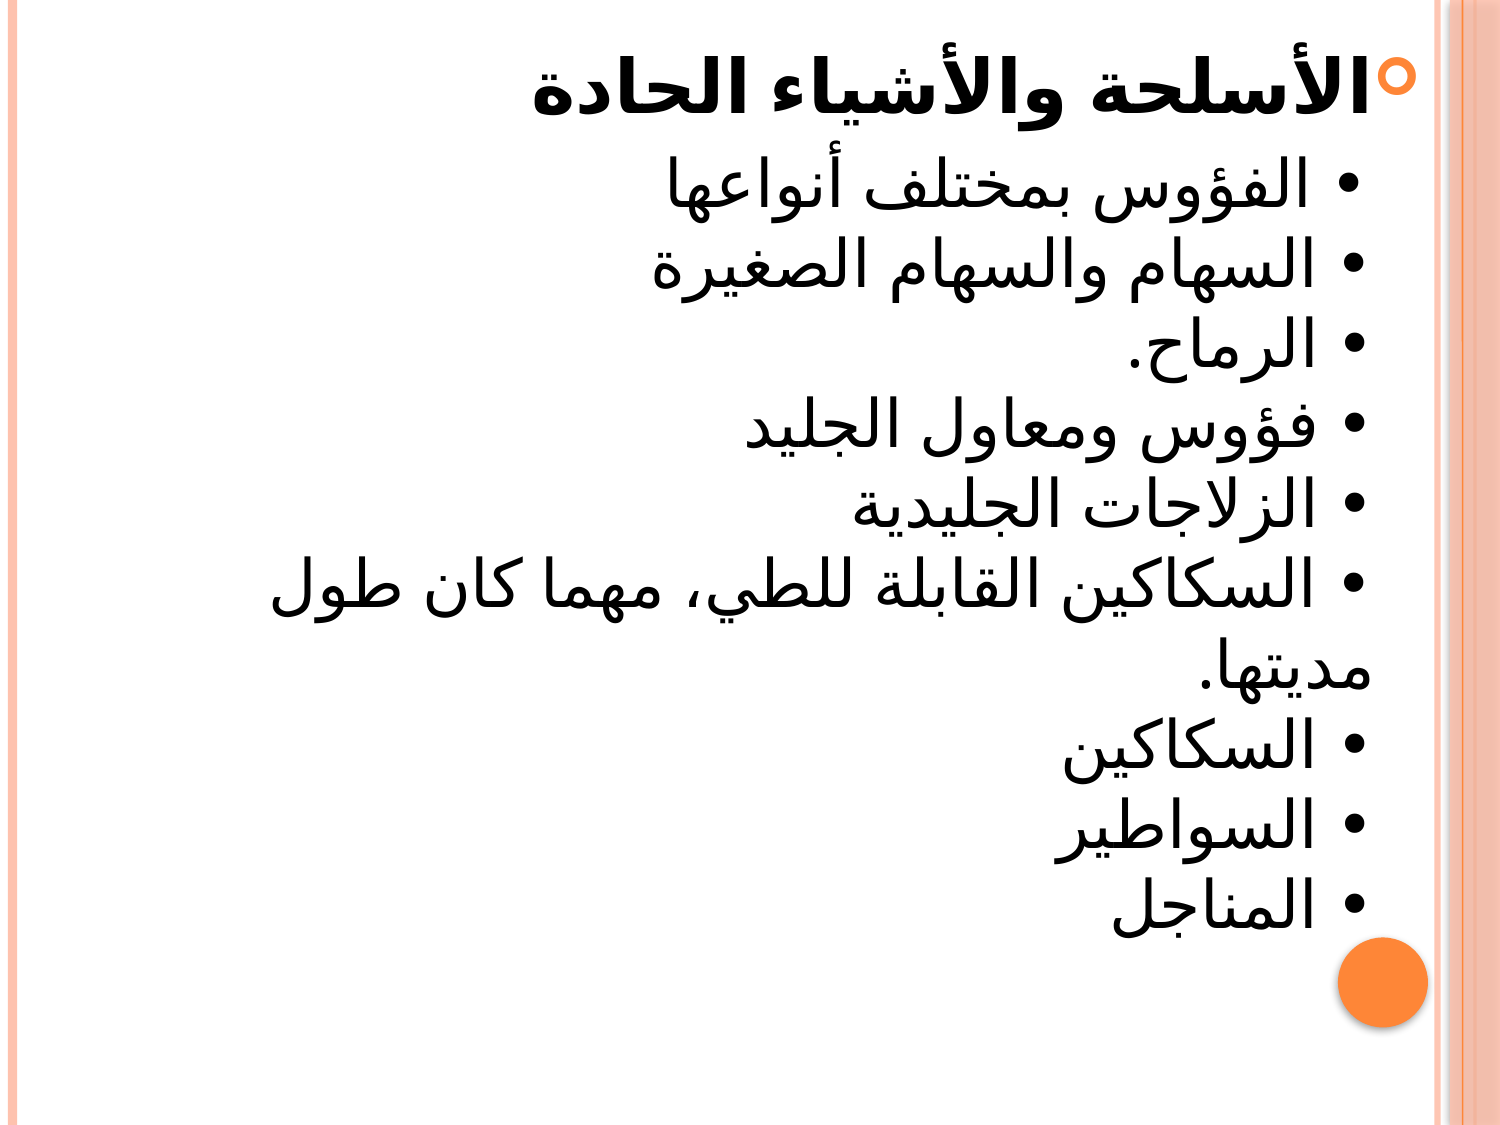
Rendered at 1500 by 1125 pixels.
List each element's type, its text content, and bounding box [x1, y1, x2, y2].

list الأسلحة والأشياء الحادة • الفؤوس بمختلف أنواعها • السهام والسهام الصغيرة • الرماح. • فؤوس ومعاول الجليد • الزلاجات الجليدية • السكاكين القابلة للطي، مهما كان طول مديتها. • السكاكين • السواطير • المناجل [75, 30, 1436, 1062]
